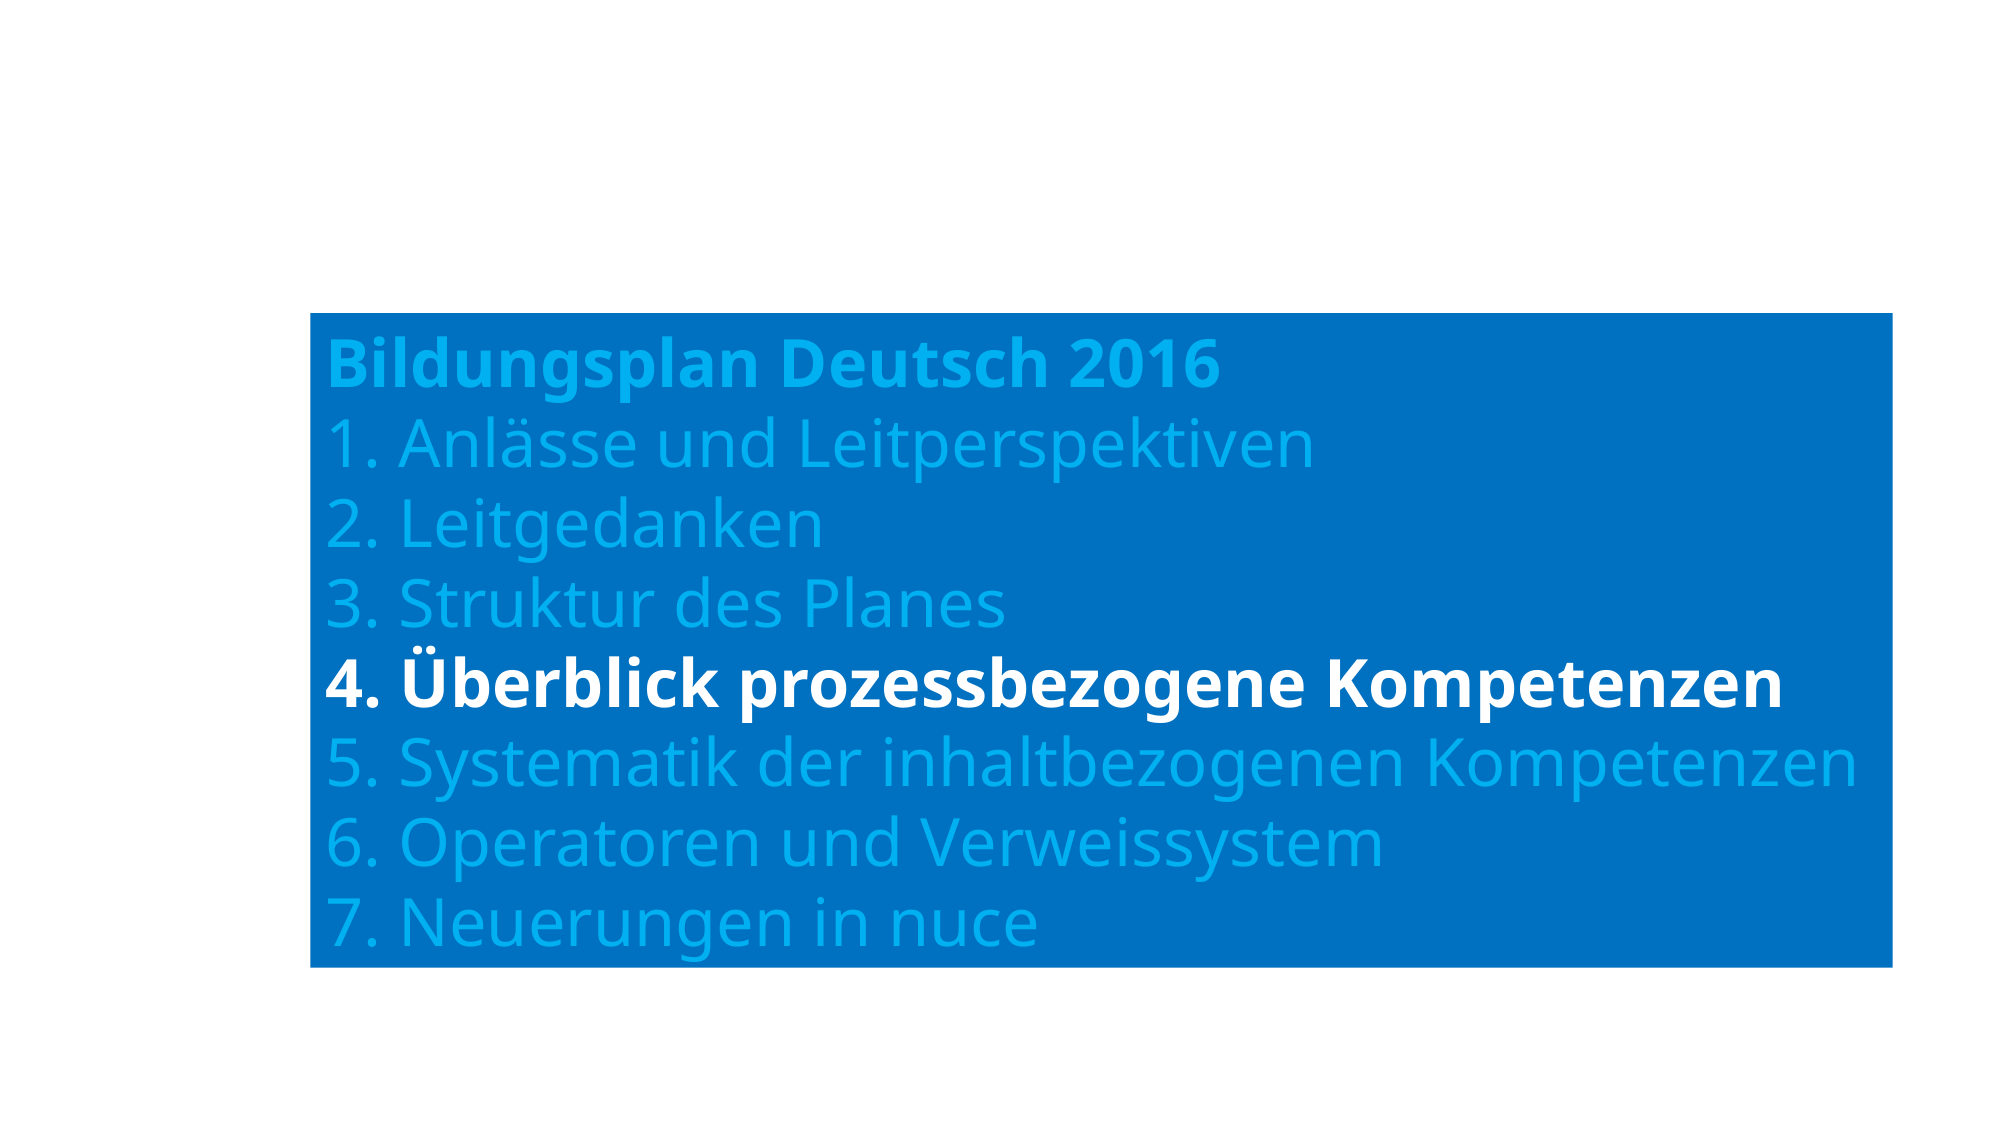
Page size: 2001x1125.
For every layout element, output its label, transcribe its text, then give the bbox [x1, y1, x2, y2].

text_box Bildungsplan Deutsch 2016 1. Anlässe und Leitperspektiven 2. Leitgedanken 3. Struktur des Planes 4. Überblick prozessbezogene Kompetenzen 5. Systematik der inhaltbezogenen Kompetenzen 6. Operatoren und Verweissystem 7. Neuerungen in nuce [310, 313, 1893, 968]
